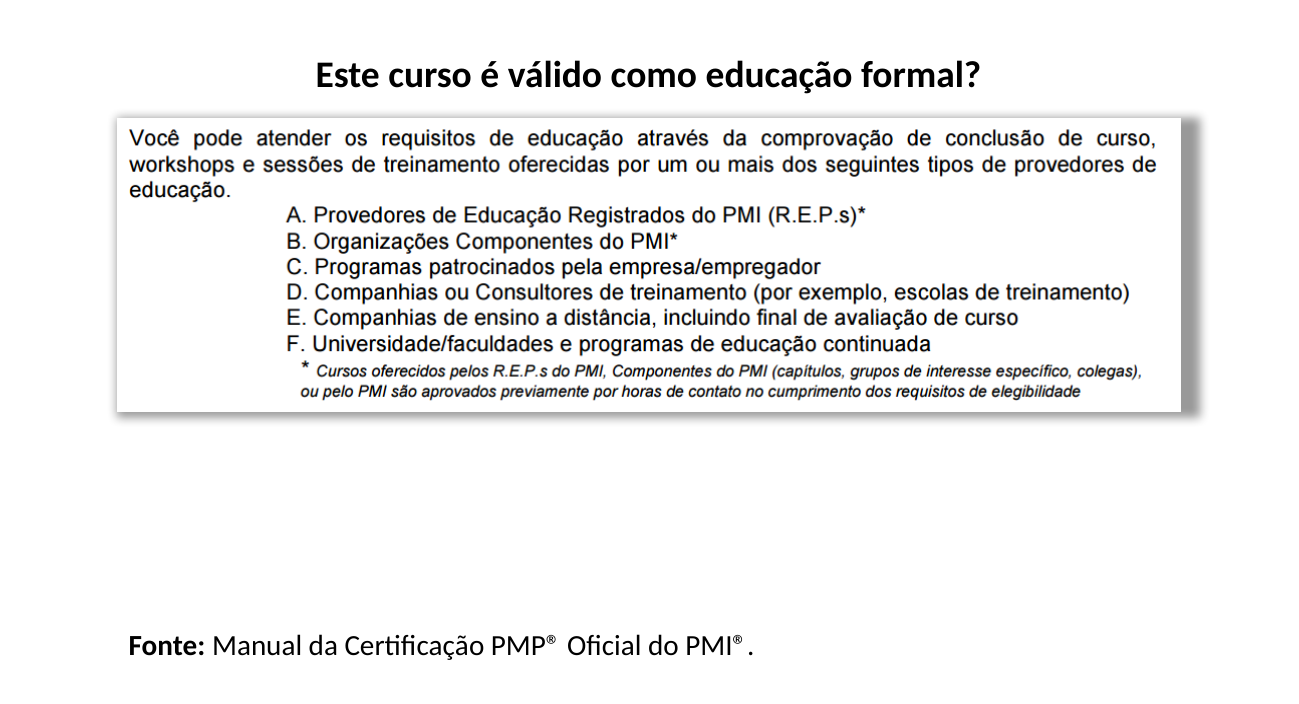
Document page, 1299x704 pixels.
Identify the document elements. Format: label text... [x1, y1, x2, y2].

text_box Fonte: Manual da Certificação PMP® Oficial do PMI®. [117, 620, 1181, 671]
picture [117, 117, 1181, 413]
text_box Este curso é válido como educação formal? [0, 44, 1299, 107]
